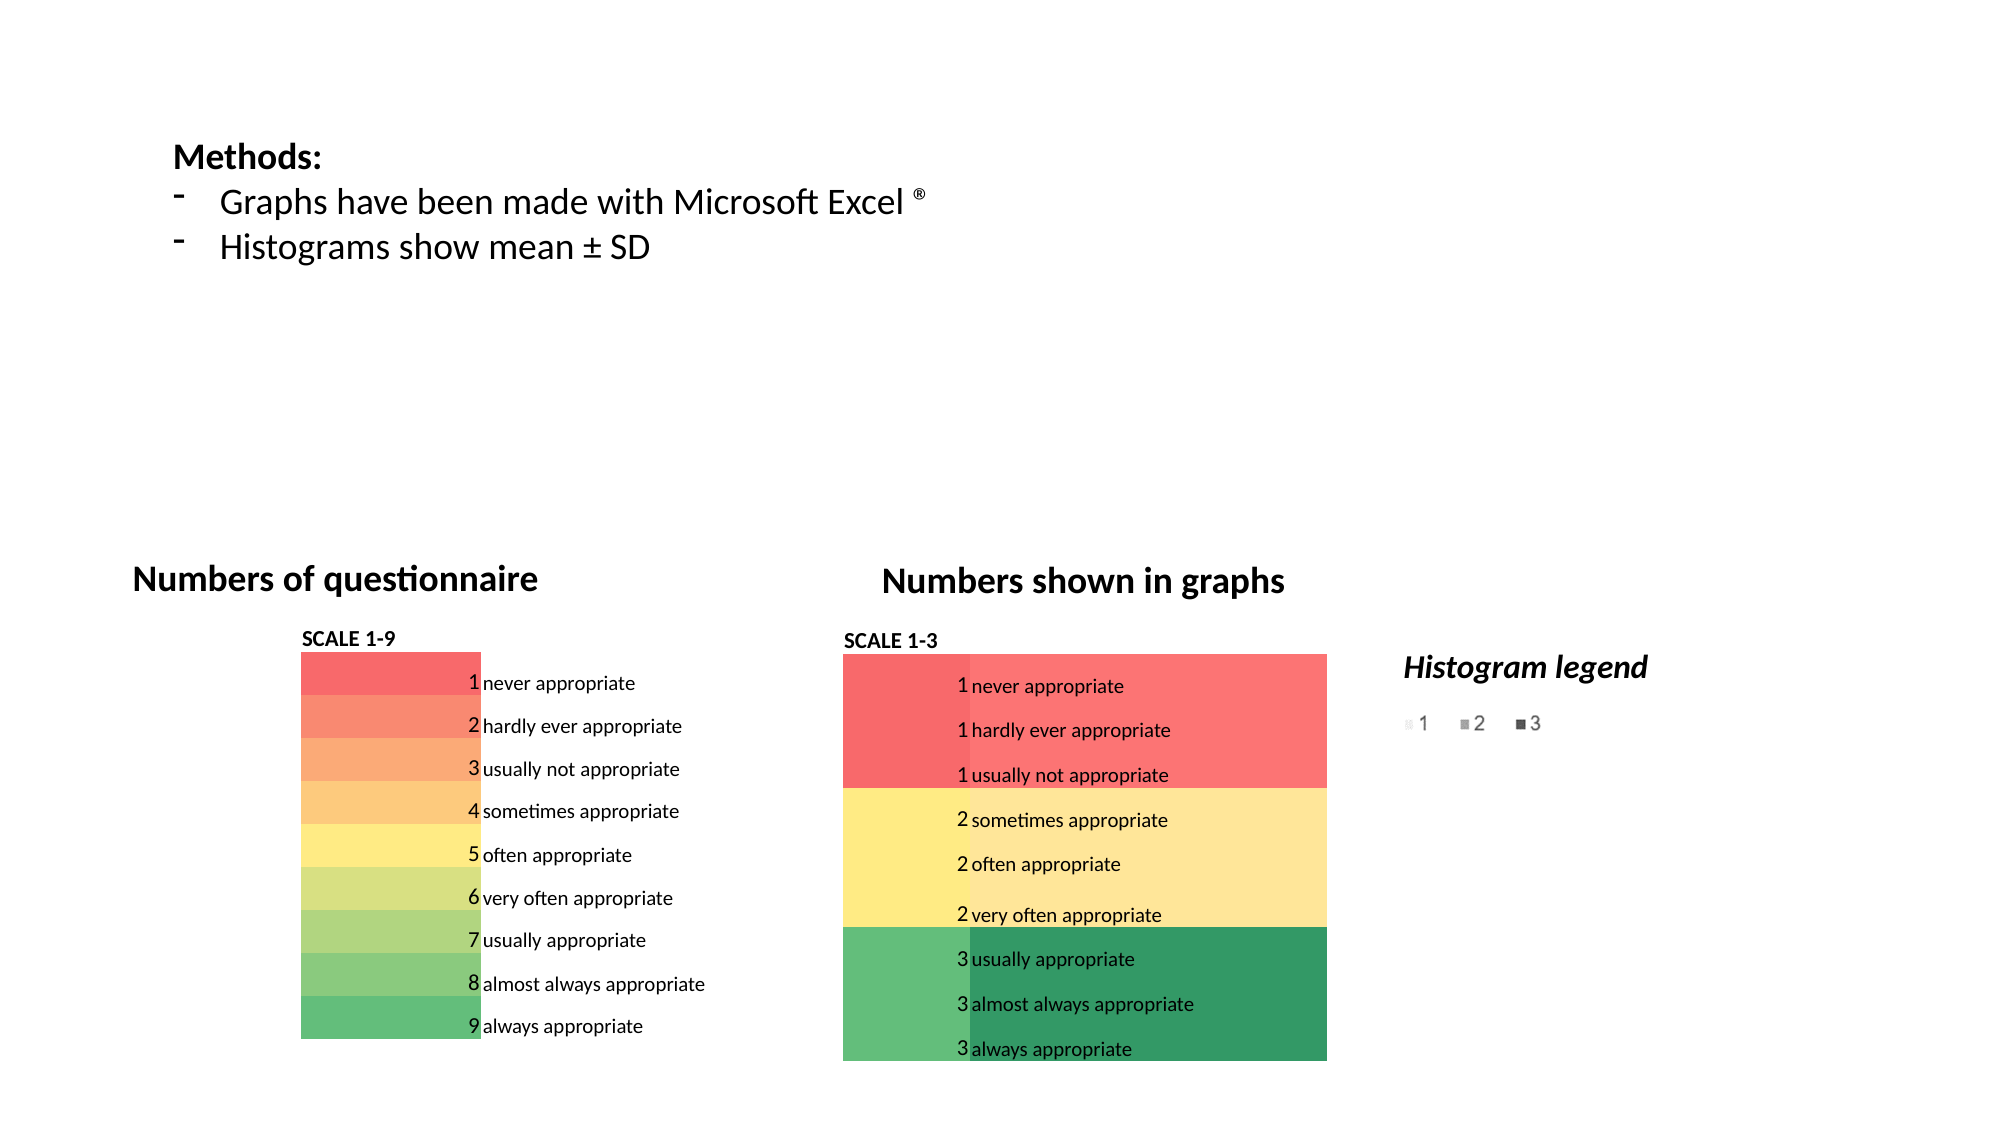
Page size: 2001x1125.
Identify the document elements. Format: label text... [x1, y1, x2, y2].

table_cell 6 [301, 867, 481, 910]
text_box Numbers shown in graphs [867, 548, 1301, 609]
table_cell almost always appropriate [481, 953, 860, 996]
table_cell 8 [301, 953, 481, 996]
table_cell 2 [860, 877, 970, 927]
table_cell 2 [860, 788, 970, 833]
table_cell 3 [301, 738, 481, 781]
text_box Methods: Graphs have been made with Microsoft Excel ® Histograms show mean ± SD [158, 124, 948, 274]
table_cell 3 [843, 1017, 970, 1061]
table_cell 4 [301, 781, 481, 824]
table_cell hardly ever appropriate [481, 695, 860, 738]
table_cell usually not appropriate [970, 743, 1327, 788]
table_cell 1 [860, 654, 970, 699]
table_cell never appropriate [481, 652, 860, 695]
table_cell sometimes appropriate [970, 788, 1327, 833]
table_cell hardly ever appropriate [970, 699, 1327, 743]
table_header SCALE 1-3 [860, 609, 1327, 654]
table_cell often appropriate [970, 833, 1327, 877]
text_box Numbers of questionnaire [117, 546, 554, 607]
table_cell 1 [860, 743, 970, 788]
table_cell often appropriate [481, 824, 860, 867]
table_cell very often appropriate [481, 867, 860, 910]
table_cell 2 [301, 695, 481, 738]
table_cell usually appropriate [481, 910, 860, 953]
table_cell 3 [860, 927, 970, 972]
table_header SCALE 1-9 [301, 609, 481, 652]
table_header [481, 609, 860, 652]
table_cell very often appropriate [970, 877, 1327, 927]
text_box Histogram legend [1388, 637, 1664, 693]
table_cell 9 [301, 996, 481, 1039]
table_cell 1 [860, 699, 970, 743]
table_cell always appropriate [481, 996, 860, 1039]
table_cell 2 [860, 833, 970, 877]
table_cell sometimes appropriate [481, 781, 860, 824]
table_cell usually appropriate [970, 927, 1327, 972]
picture [1382, 695, 1591, 747]
table_cell 1 [301, 652, 481, 695]
table_cell almost always appropriate [970, 972, 1327, 1017]
table_cell always appropriate [970, 1017, 1327, 1061]
table_cell never appropriate [970, 654, 1327, 699]
table_cell 5 [301, 824, 481, 867]
table_cell usually not appropriate [481, 738, 860, 781]
table_cell 3 [860, 972, 970, 1017]
table_cell 7 [301, 910, 481, 953]
